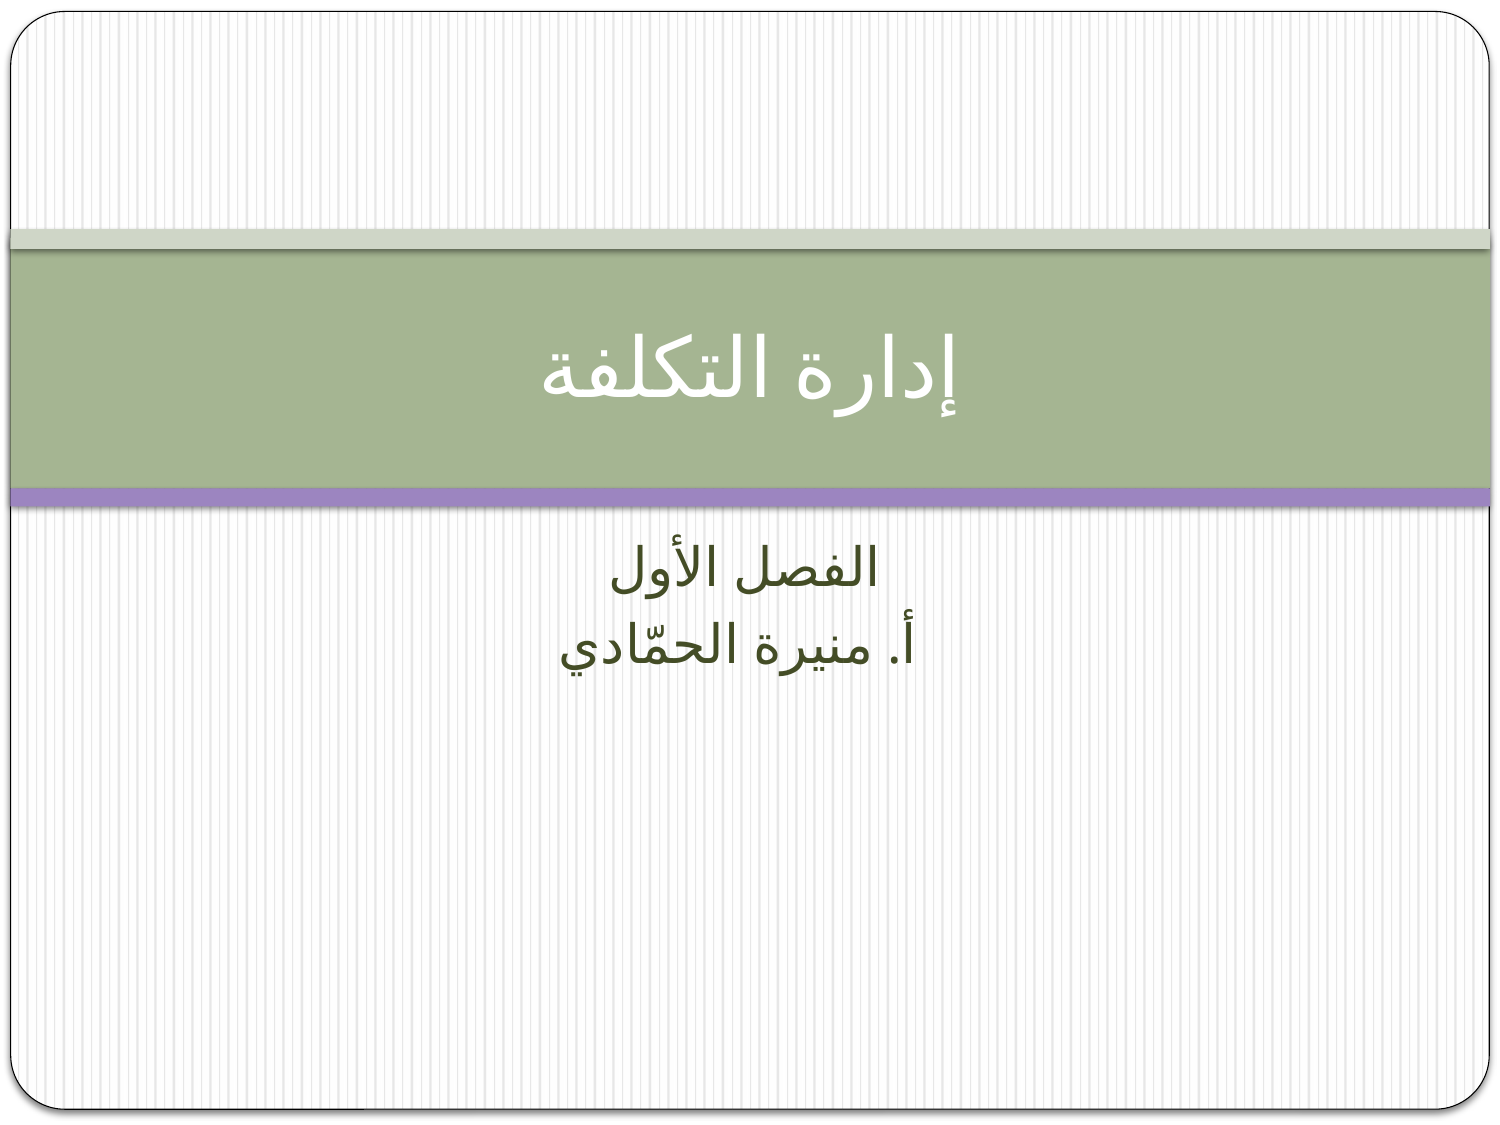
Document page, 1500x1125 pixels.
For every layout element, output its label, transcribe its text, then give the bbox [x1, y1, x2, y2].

subtitle الفصل الأول أ. منيرة الحمّادي [212, 525, 1263, 788]
title إدارة التكلفة [75, 247, 1425, 489]
